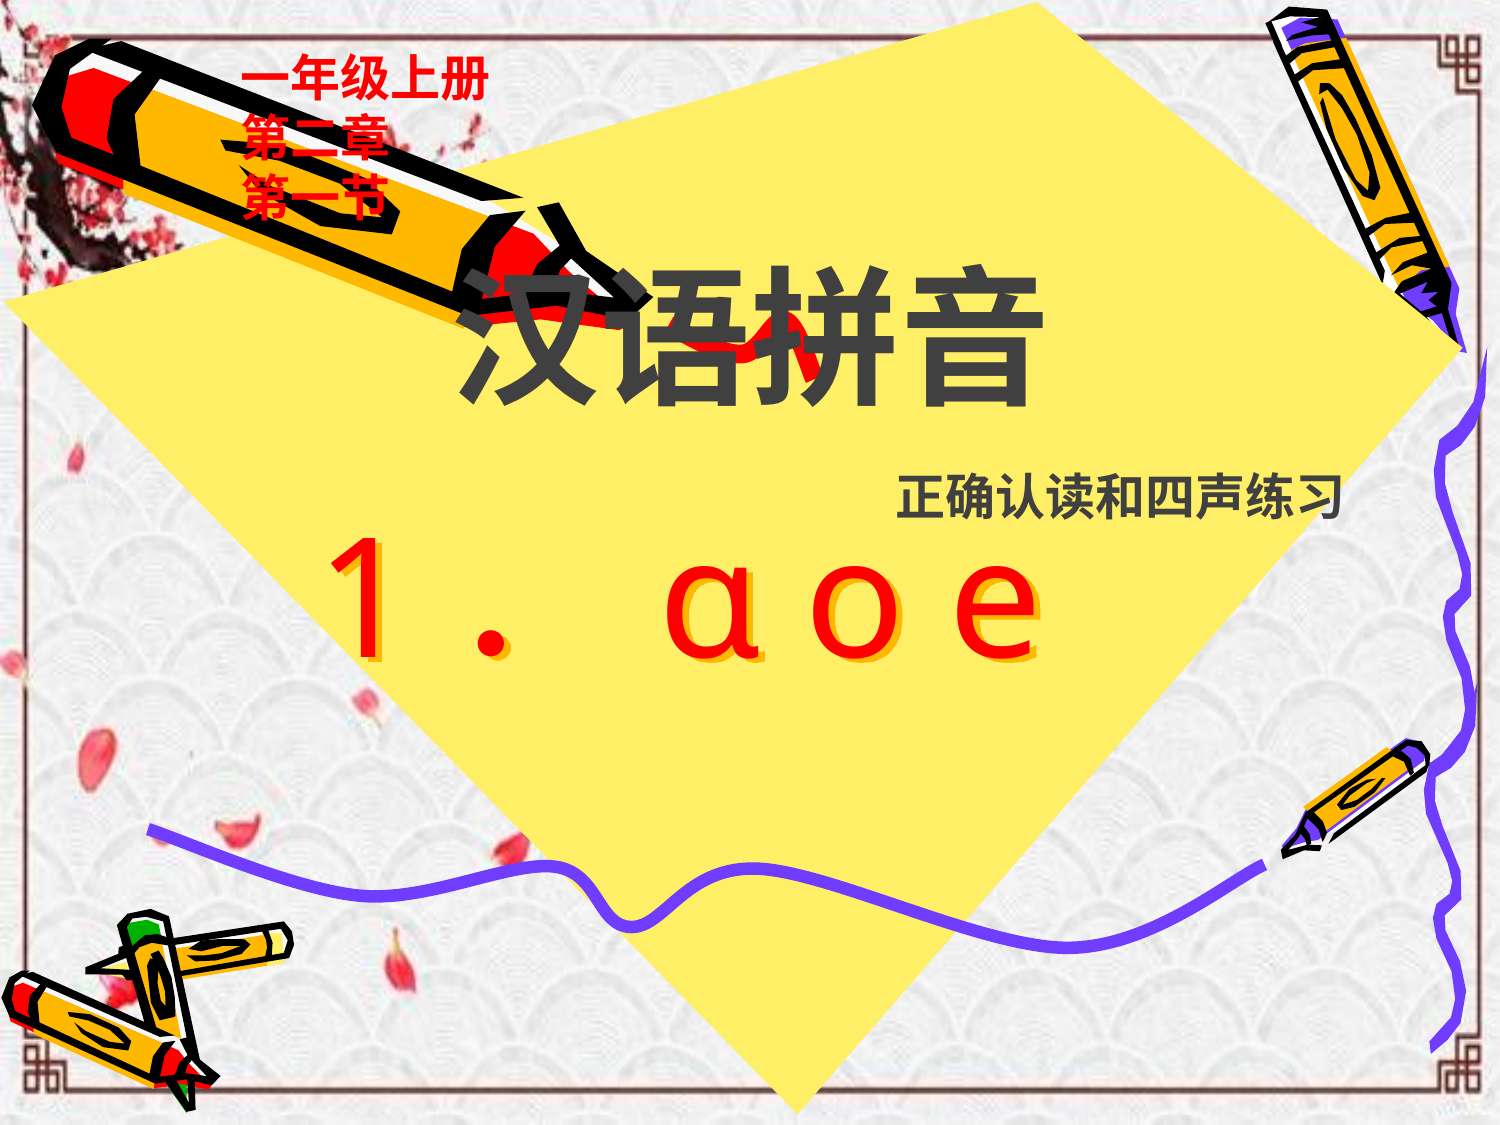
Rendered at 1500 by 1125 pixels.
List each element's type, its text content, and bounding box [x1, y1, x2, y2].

text_box 正确认读和四声练习 [880, 457, 1361, 533]
text_box 汉语拼音 [435, 236, 1065, 431]
text_box 一年级上册 第二章 第一节 [225, 39, 911, 235]
picture [0, 0, 1500, 1125]
title 1．ɑ o e [41, 457, 1318, 699]
